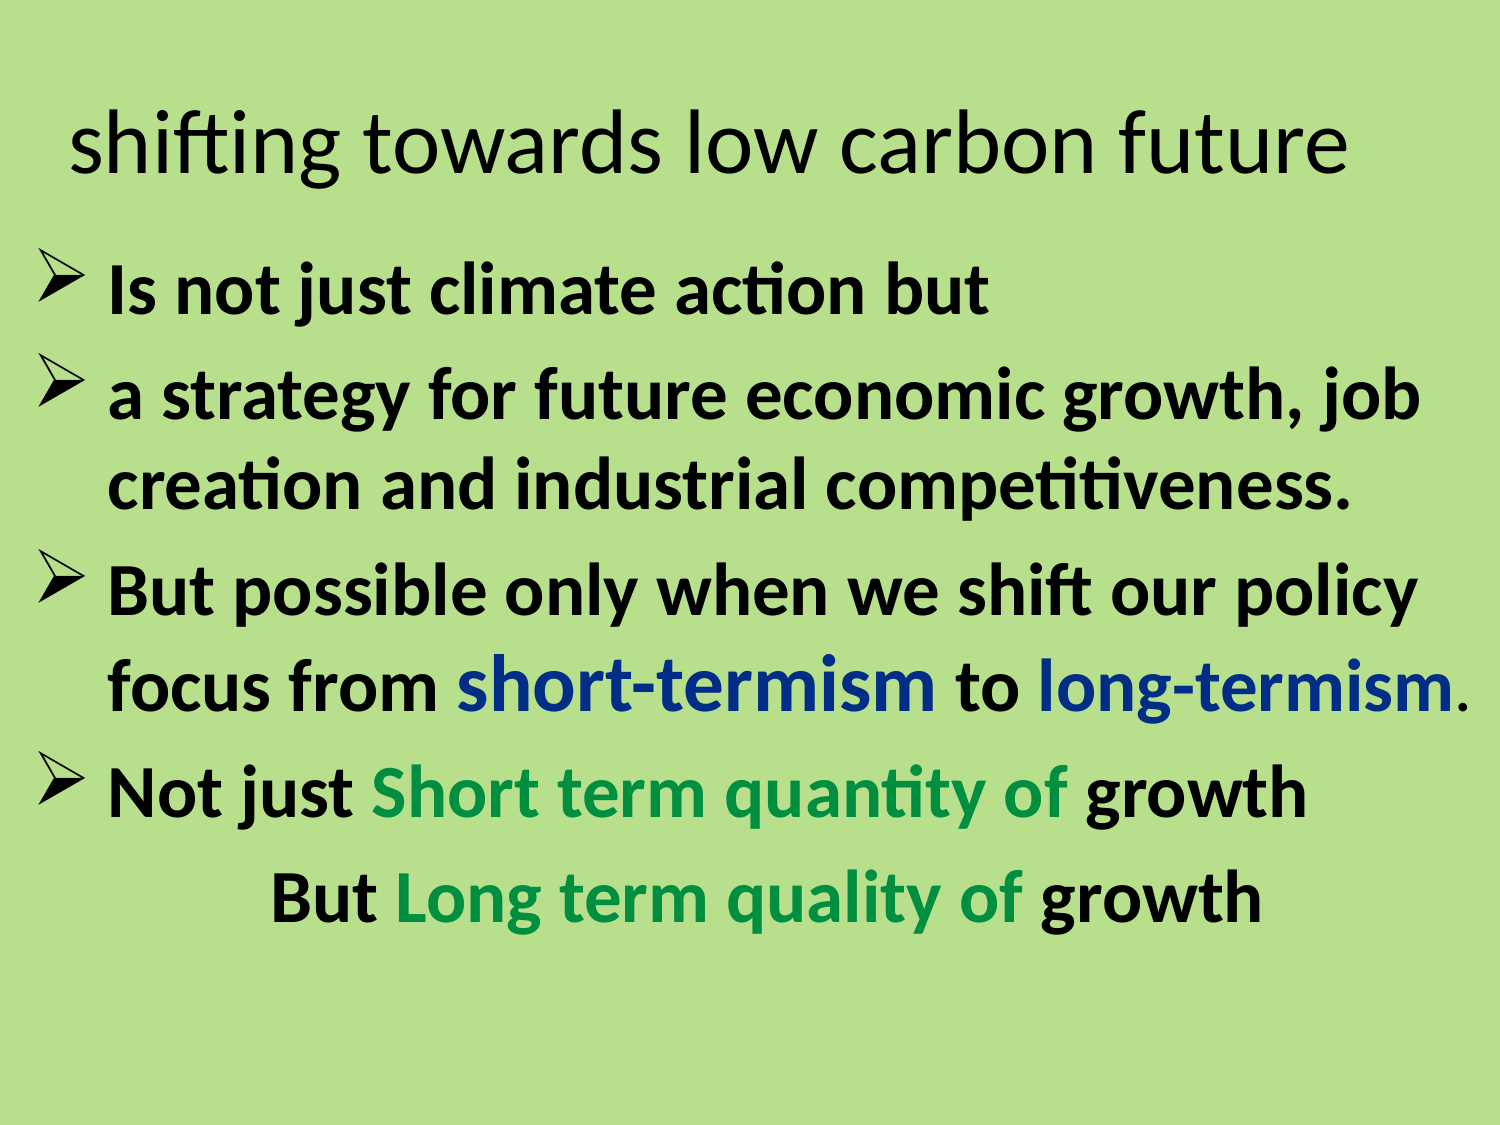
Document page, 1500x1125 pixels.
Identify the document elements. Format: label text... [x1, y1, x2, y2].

title shifting towards low carbon future [53, 42, 1483, 231]
subtitle Is not just climate action but a strategy for future economic growth, job creation and industrial competitiveness. But possible only when we shift our policy focus from short-termism to long-termism. Not just Short term quantity of growth But Long term quality of growth [17, 231, 1500, 1047]
